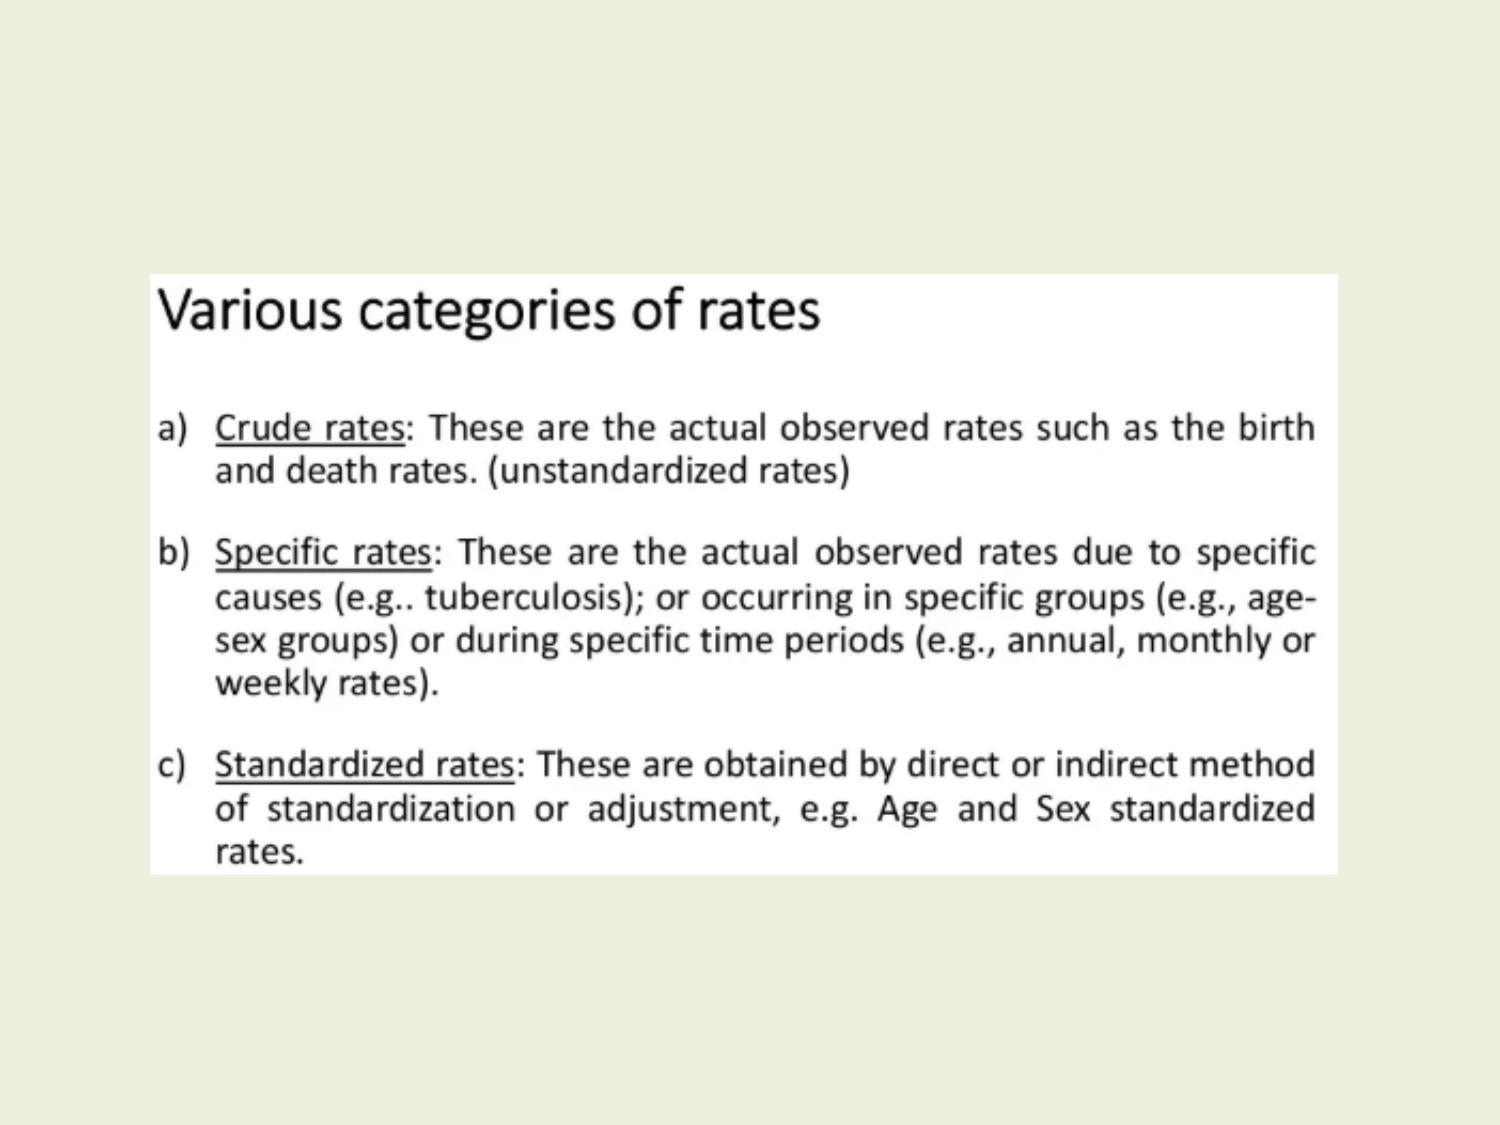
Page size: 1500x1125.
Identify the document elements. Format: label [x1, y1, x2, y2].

list [149, 274, 1338, 876]
